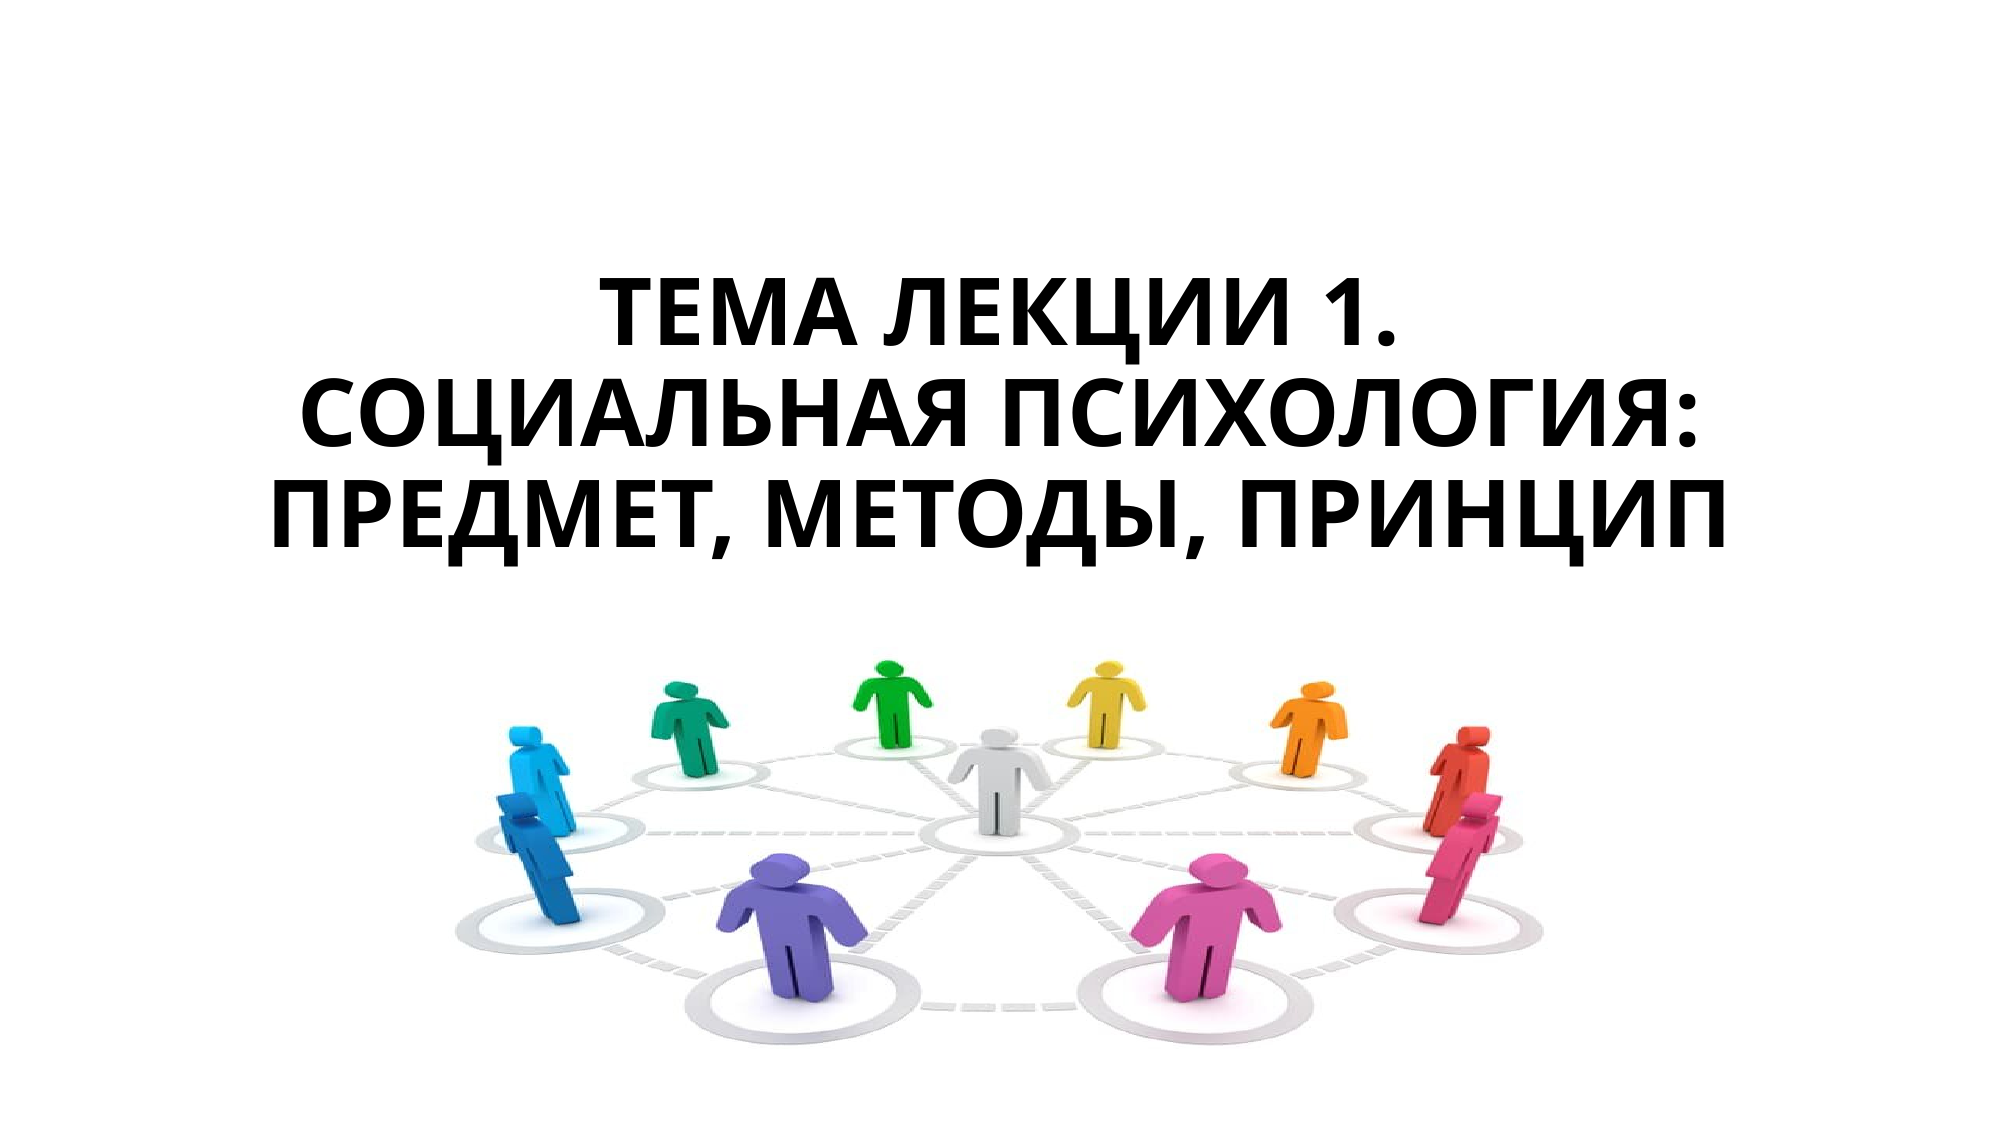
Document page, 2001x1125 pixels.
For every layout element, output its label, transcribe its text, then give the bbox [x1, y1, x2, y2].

picture [398, 632, 1602, 1092]
title ТЕМА ЛЕКЦИИ 1. СОЦИАЛЬНАЯ ПСИХОЛОГИЯ: ПРЕДМЕТ, МЕТОДЫ, ПРИНЦИП [249, 184, 1750, 576]
